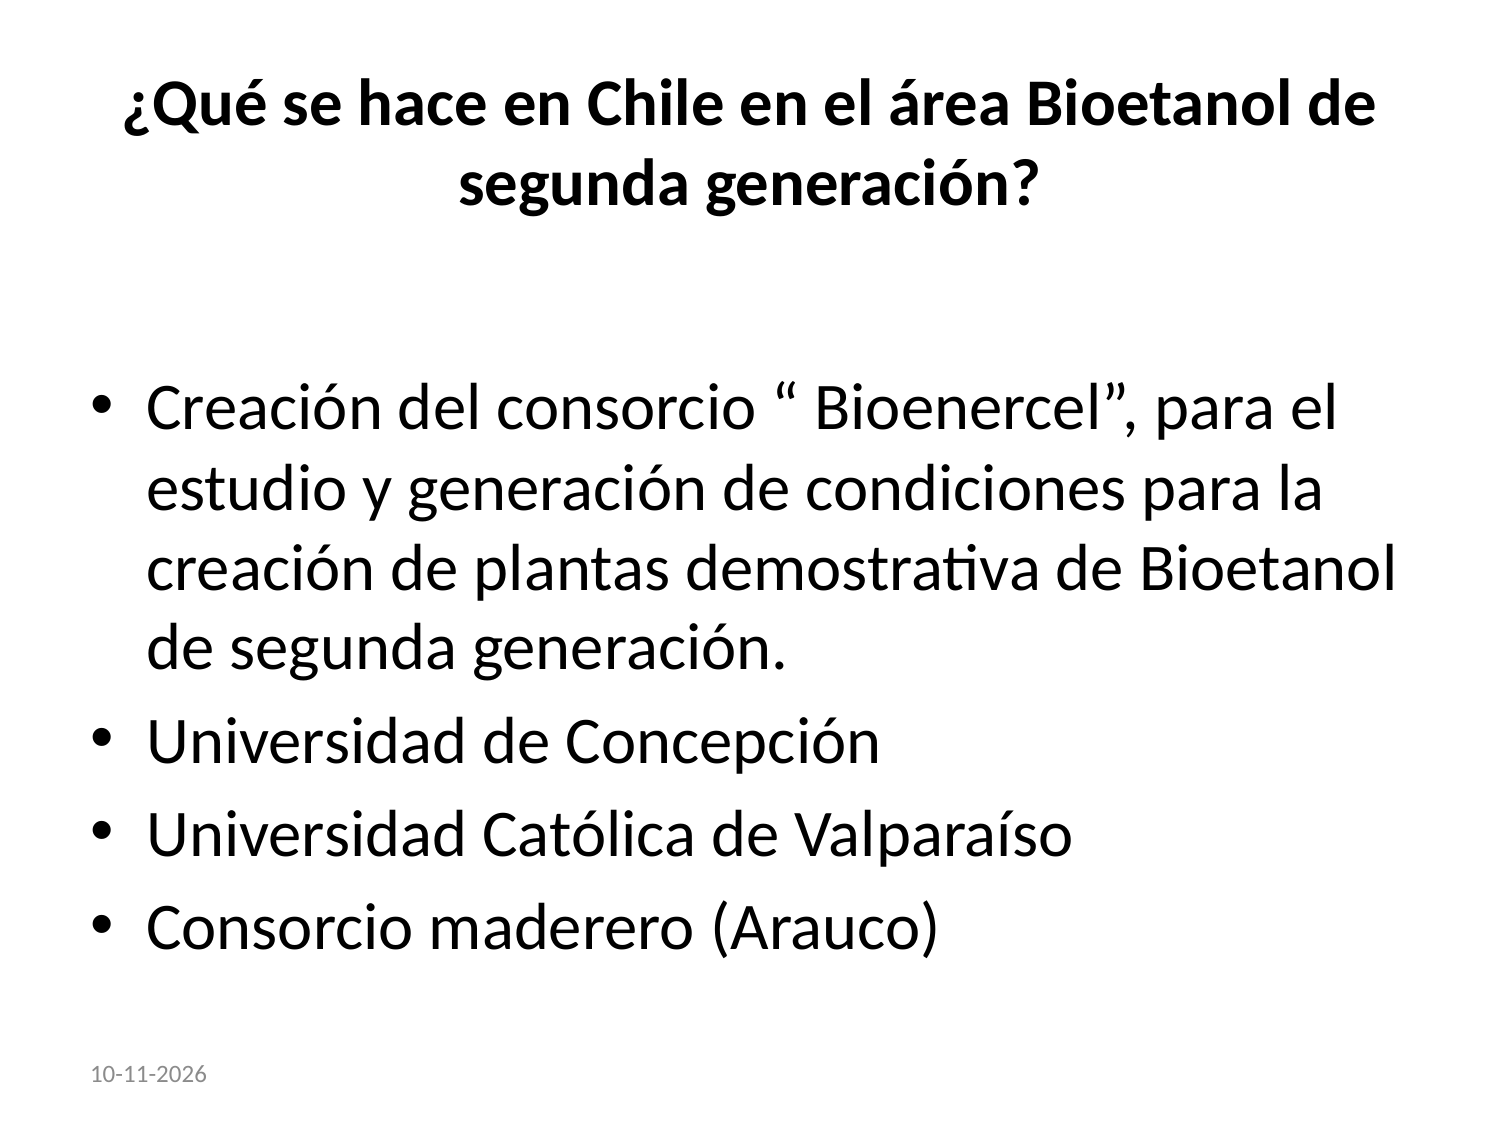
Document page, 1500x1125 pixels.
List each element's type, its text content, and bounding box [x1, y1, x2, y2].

title ¿Qué se hace en Chile en el área Bioetanol de segunda generación? [75, 45, 1425, 233]
list Creación del consorcio “ Bioenercel”, para el estudio y generación de condiciones para la creación de plantas demostrativa de Bioetanol de segunda generación. Universidad de Concepción Universidad Católica de Valparaíso Consorcio maderero (Arauco) [75, 262, 1425, 1005]
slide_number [75, 1042, 425, 1103]
